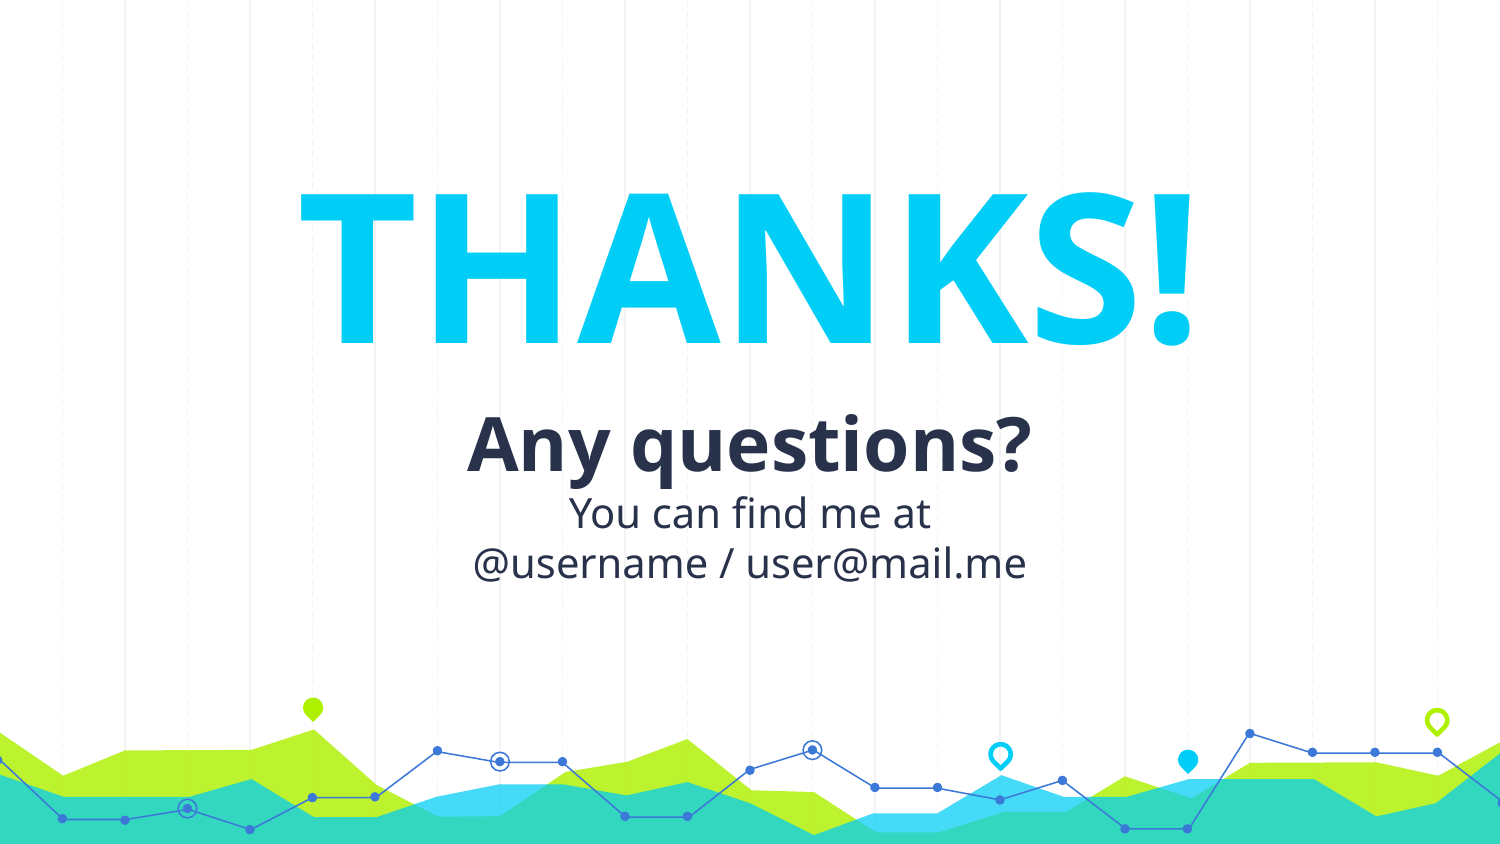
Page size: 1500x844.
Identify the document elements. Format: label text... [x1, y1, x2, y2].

title THANKS! [209, 209, 1291, 381]
subtitle Any questions? You can find me at @username / user@mail.me [209, 381, 1291, 658]
